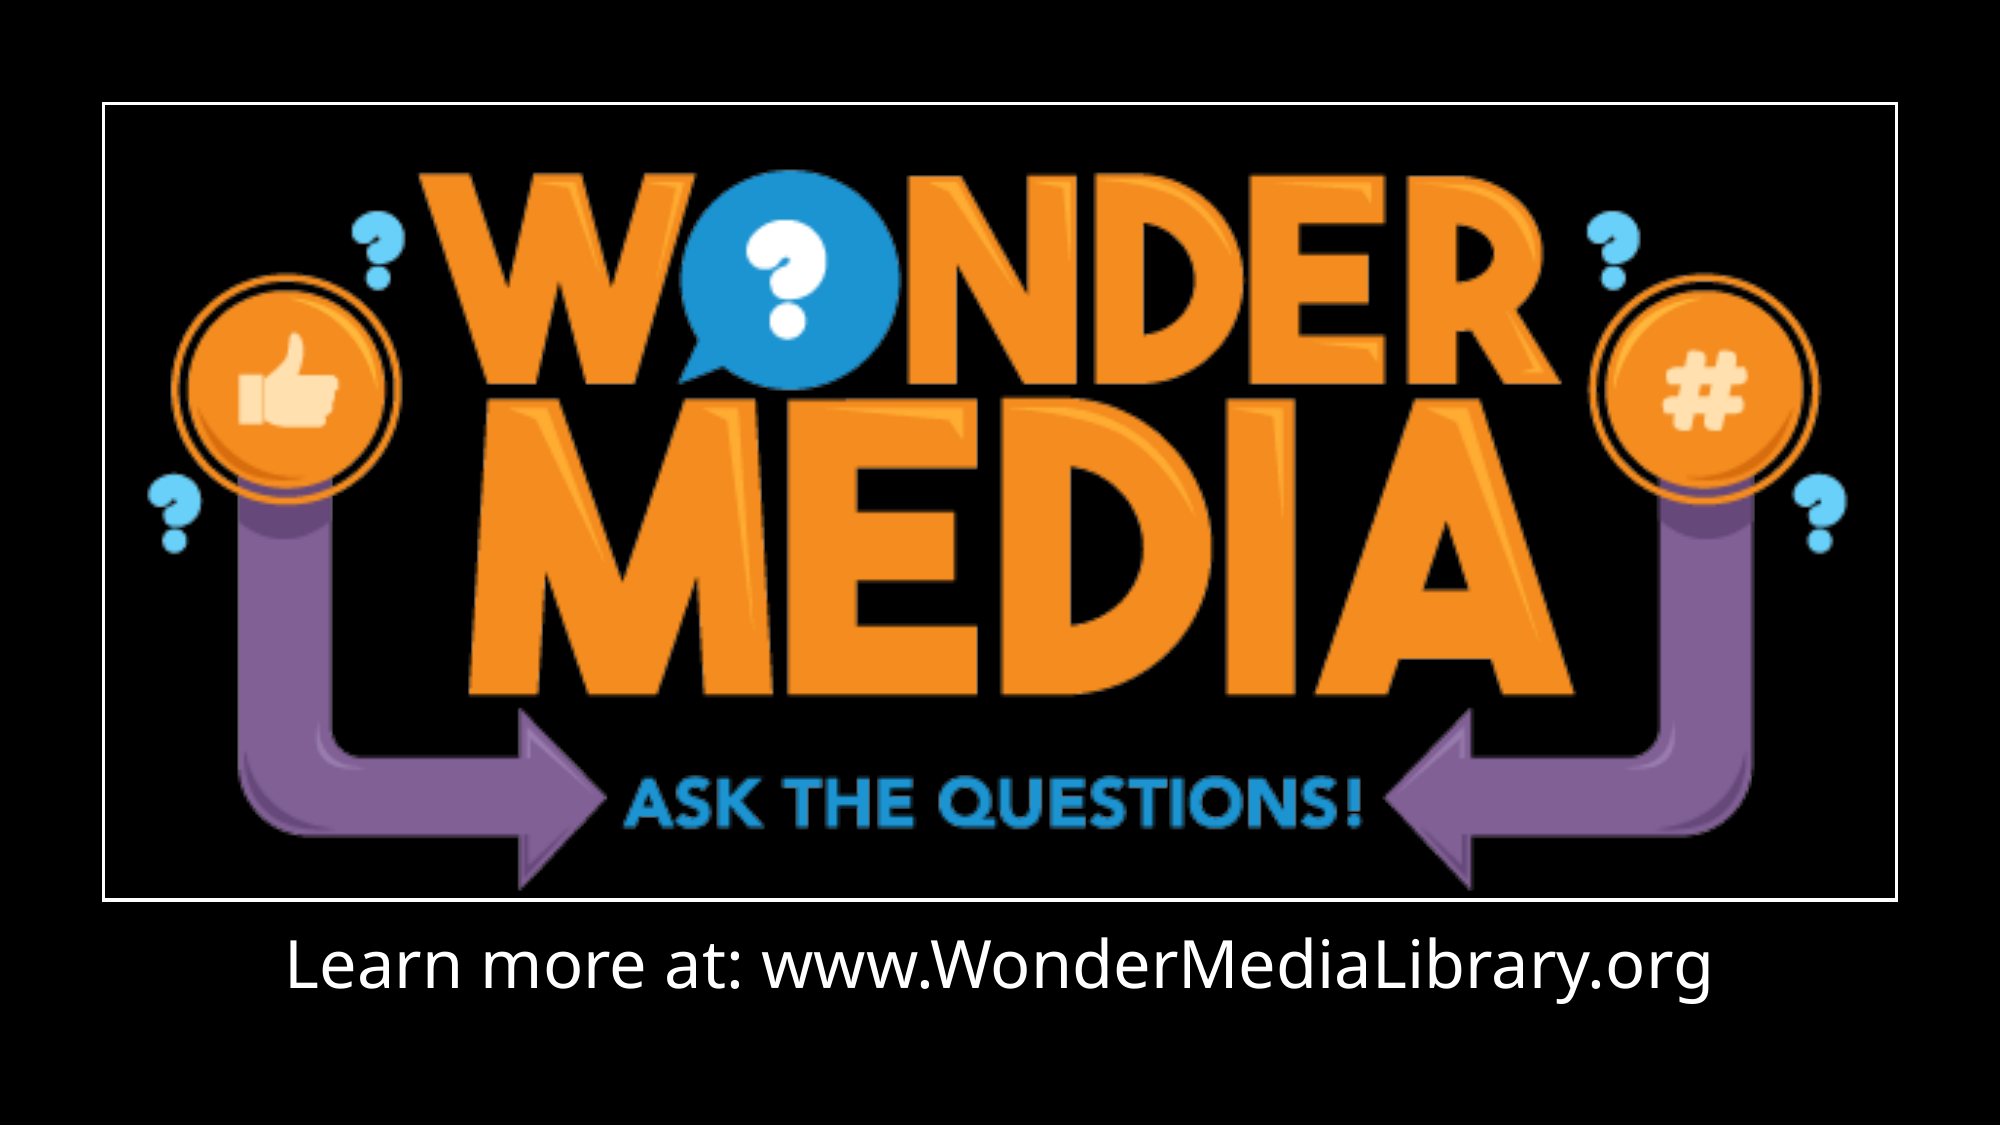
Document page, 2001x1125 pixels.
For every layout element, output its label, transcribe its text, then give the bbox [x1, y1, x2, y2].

picture [104, 104, 1896, 899]
text_box Learn more at: www.WonderMediaLibrary.org [105, 914, 1895, 1020]
